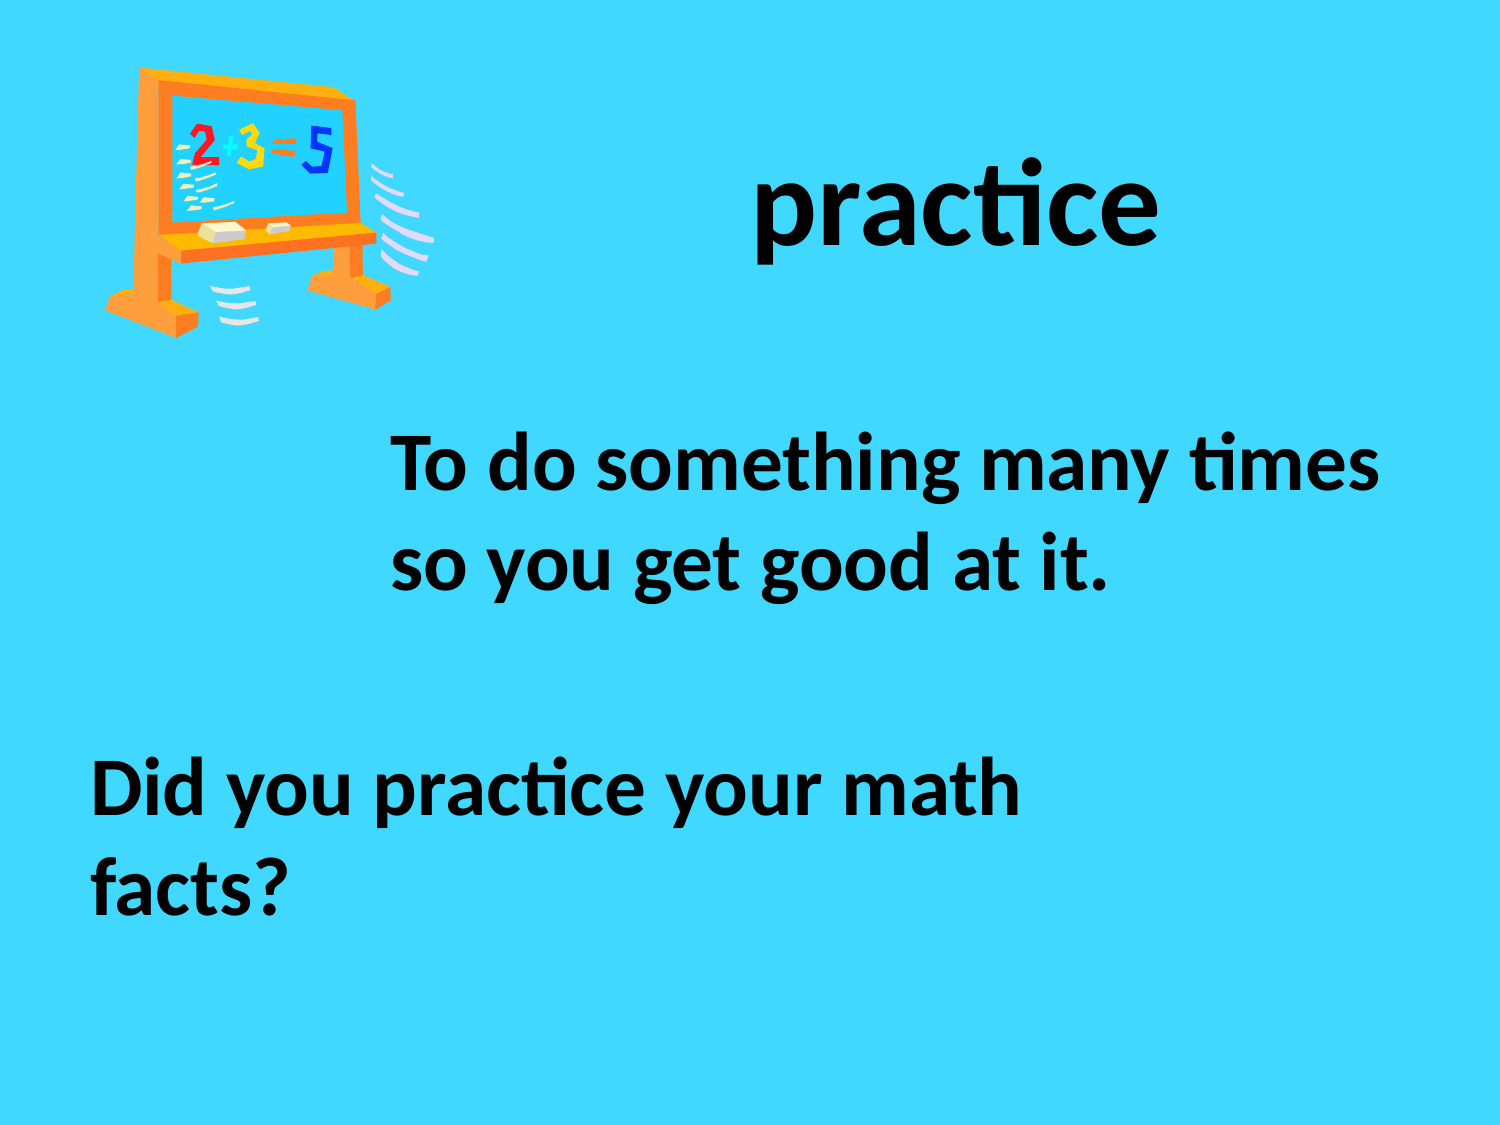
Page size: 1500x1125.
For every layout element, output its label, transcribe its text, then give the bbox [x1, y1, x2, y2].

title practice [537, 75, 1375, 317]
picture [99, 62, 439, 344]
text_box Did you practice your math facts? [74, 724, 1125, 1013]
subtitle To do something many times so you get good at it. [375, 399, 1425, 688]
